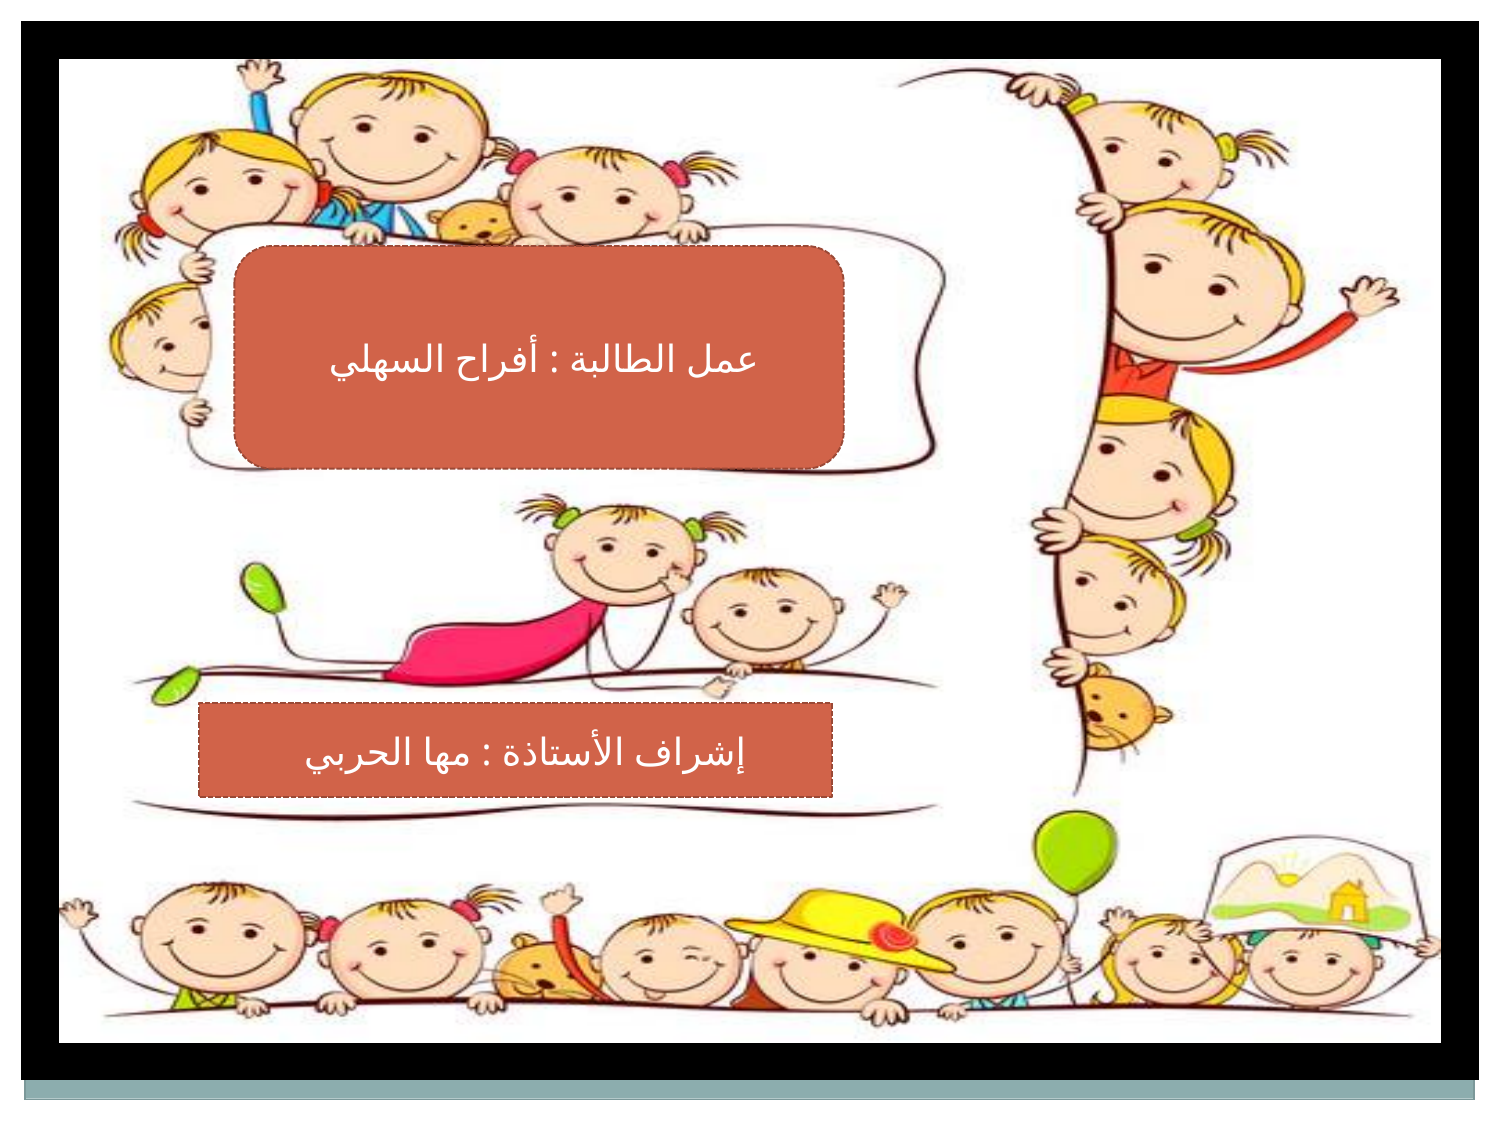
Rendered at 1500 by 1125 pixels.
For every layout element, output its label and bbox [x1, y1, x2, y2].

list [58, 58, 1442, 1043]
